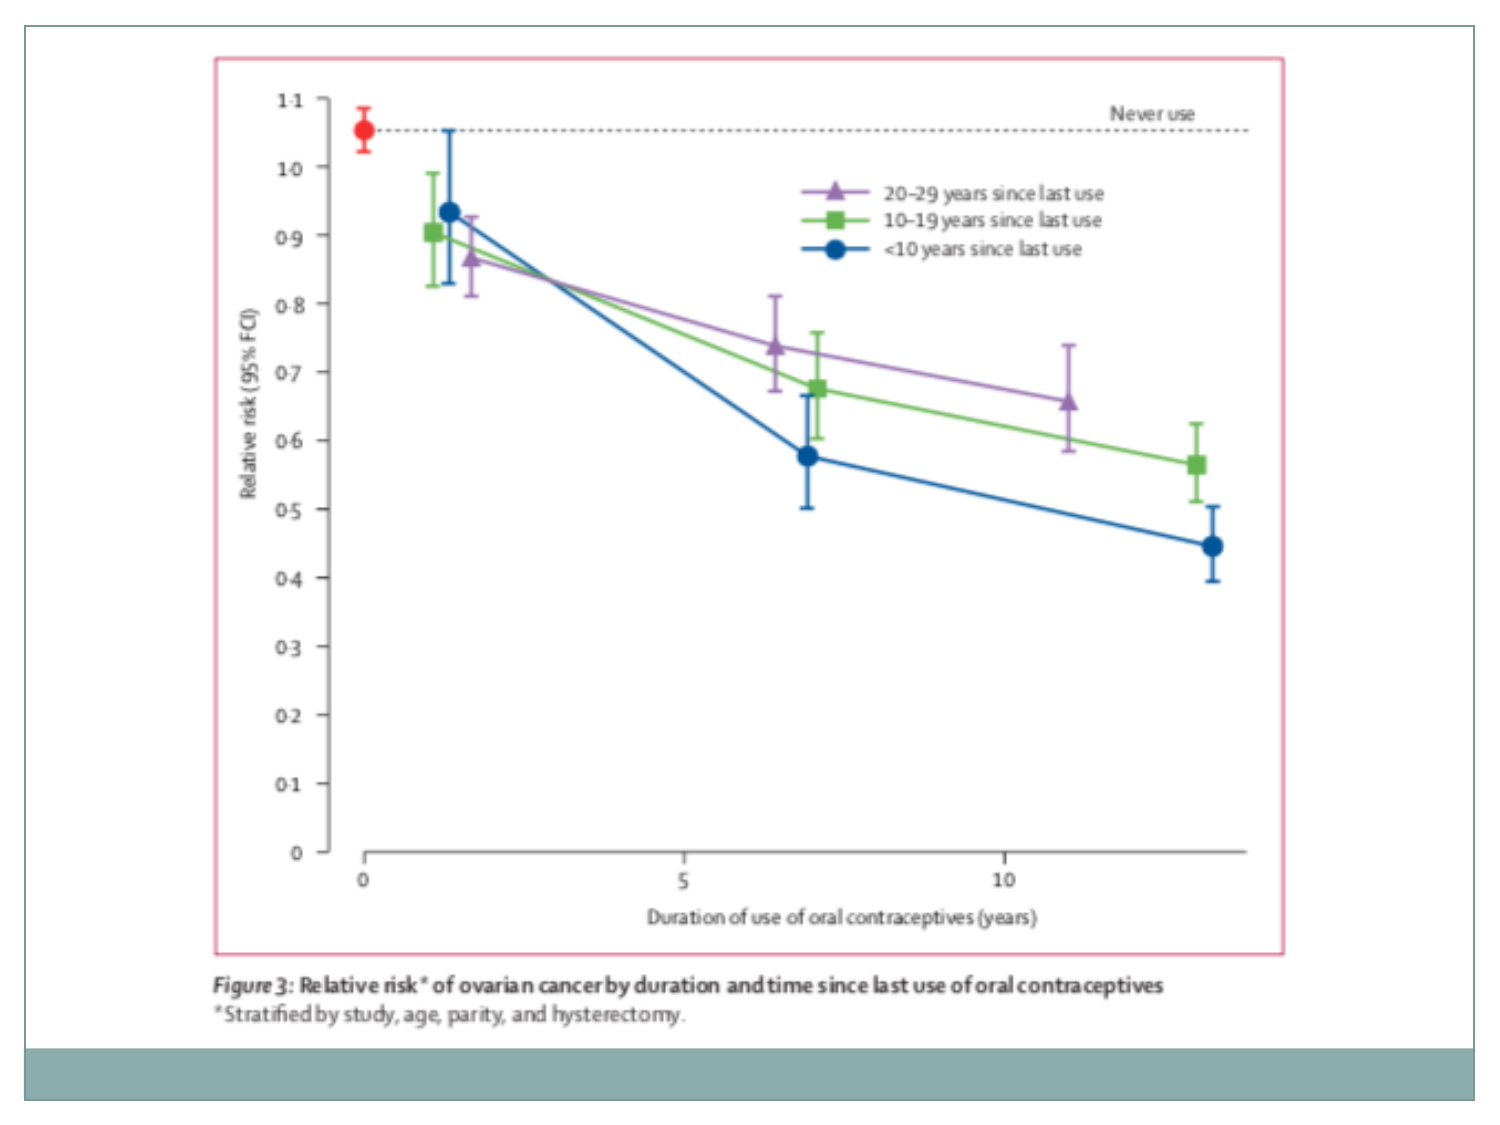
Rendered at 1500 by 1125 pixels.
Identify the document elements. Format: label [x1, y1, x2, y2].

picture [198, 39, 1306, 1045]
